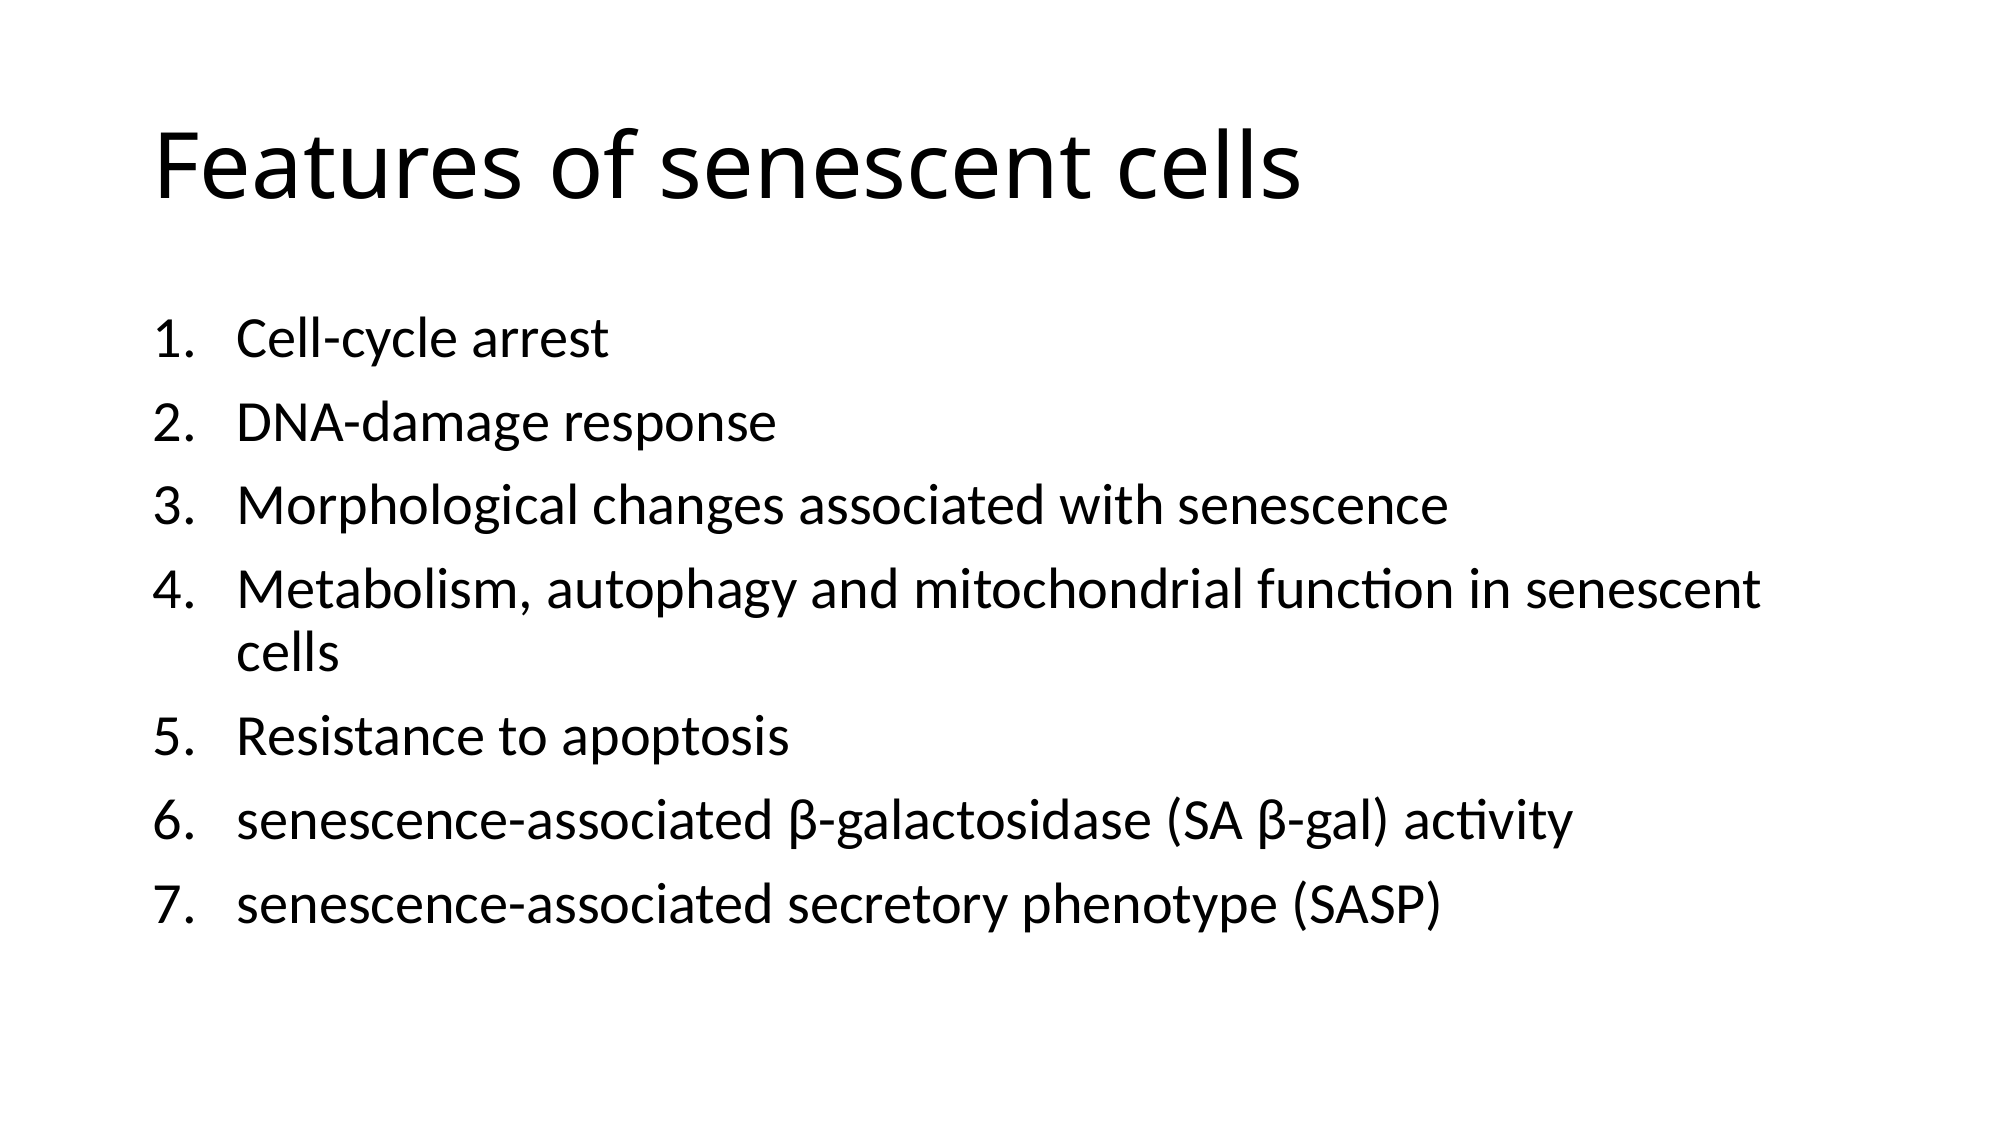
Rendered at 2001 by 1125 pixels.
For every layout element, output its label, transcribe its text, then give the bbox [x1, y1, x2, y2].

title Features of senescent cells [137, 59, 1863, 278]
list Cell-cycle arrest DNA-damage response Morphological changes associated with senescence Metabolism, autophagy and mitochondrial function in senescent cells Resistance to apoptosis senescence-associated β-galactosidase (SA β-gal) activity senescence-associated secretory phenotype (SASP) [137, 299, 1863, 1014]
